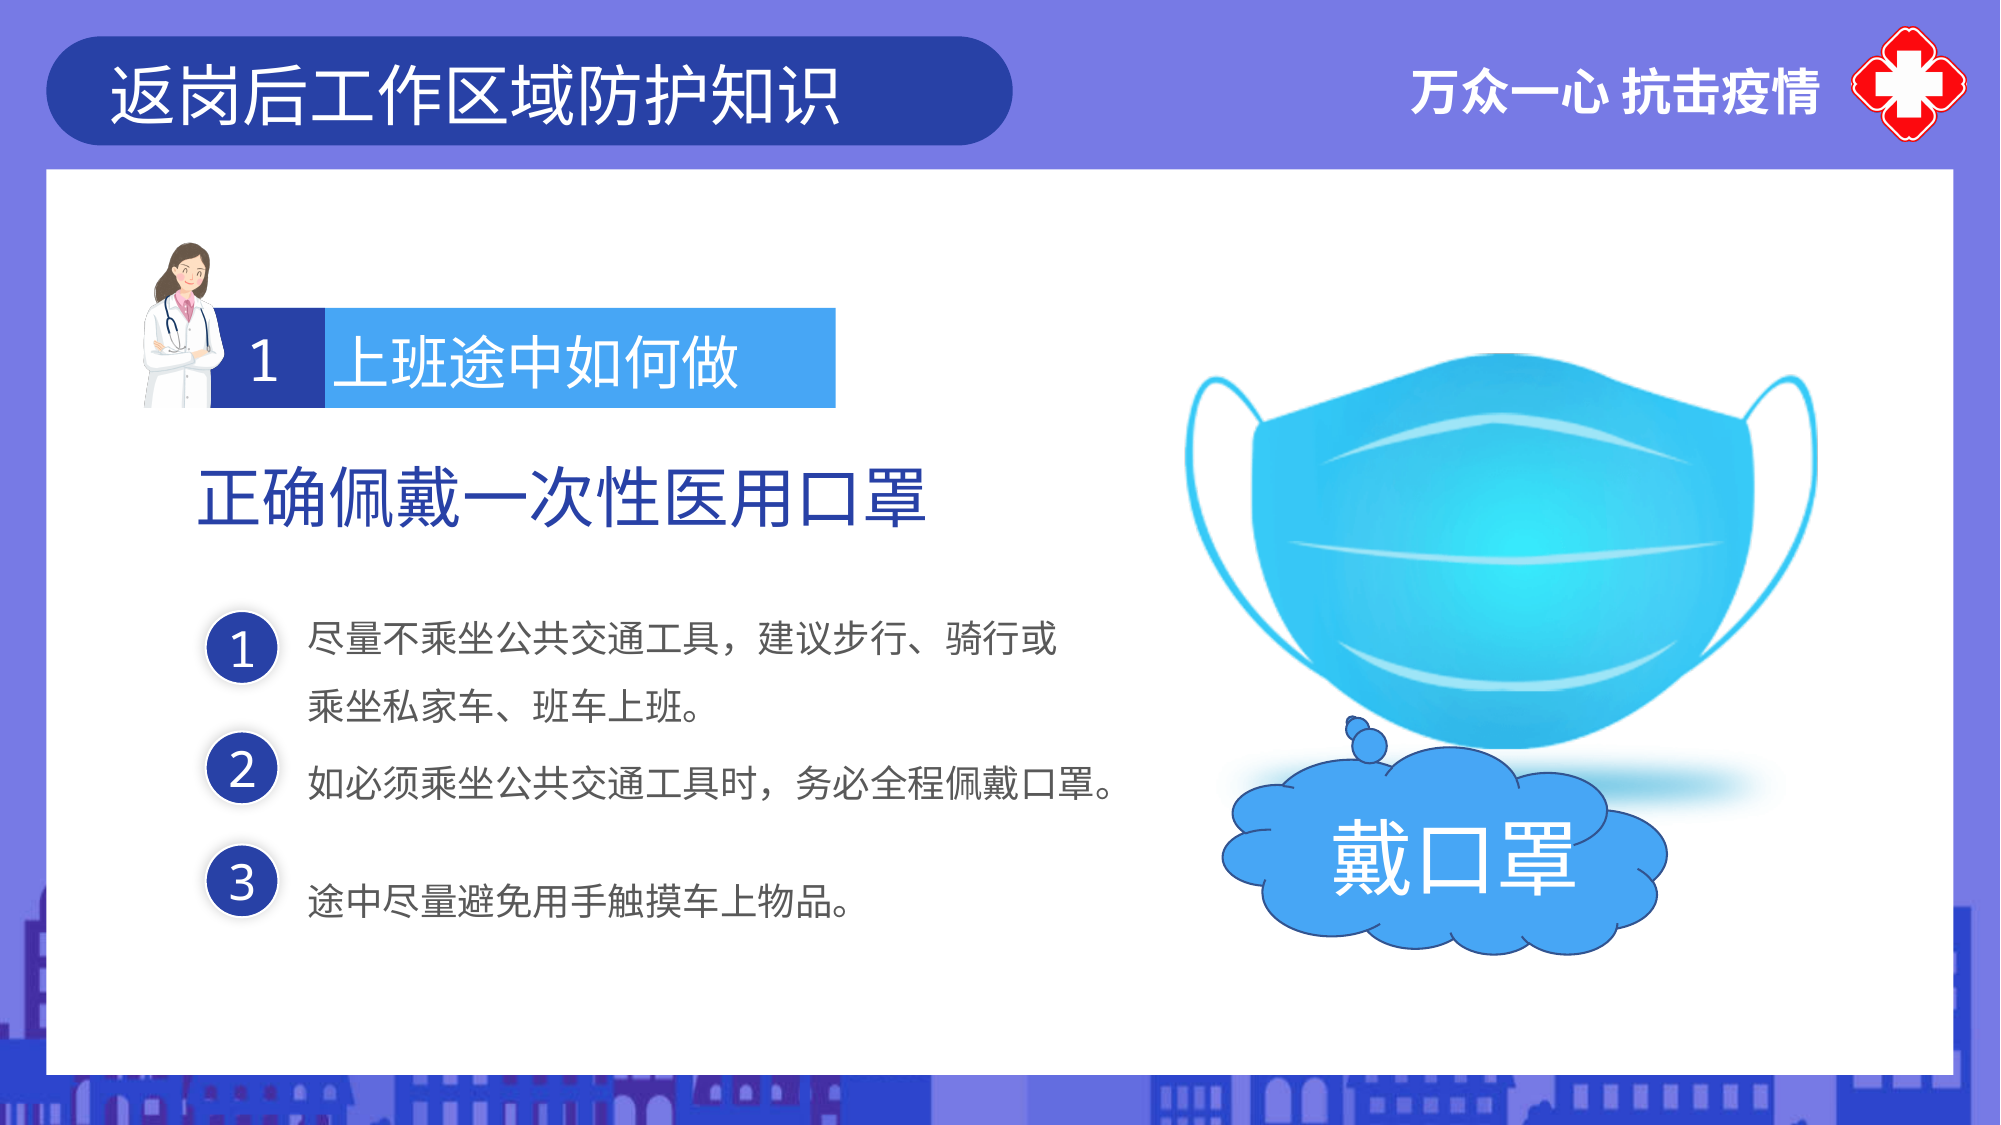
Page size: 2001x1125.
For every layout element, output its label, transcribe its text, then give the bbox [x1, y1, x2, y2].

picture [0, 0, 2000, 1125]
text_box 1 [201, 307, 326, 409]
text_box 1 [205, 610, 279, 684]
text_box 3 [205, 844, 279, 918]
text_box [1261, 888, 1659, 956]
text_box 返岗后工作区域防护知识 [94, 45, 965, 141]
text_box 如必须乘坐公共交通工具时，务必全程佩戴口罩。 [292, 730, 1072, 813]
text_box 尽量不乘坐公共交通工具，建议步行、骑行或乘坐私家车、班车上班。 [292, 585, 1072, 730]
text_box 2 [205, 731, 279, 805]
text_box 正确佩戴一次性医用口罩 [180, 448, 999, 543]
text_box 途中尽量避免用手触摸车上物品。 [292, 848, 970, 931]
text_box 上班途中如何做 [317, 318, 821, 404]
text_box [326, 307, 837, 409]
text_box [45, 35, 1014, 147]
text_box 戴口罩 [1315, 888, 1642, 914]
